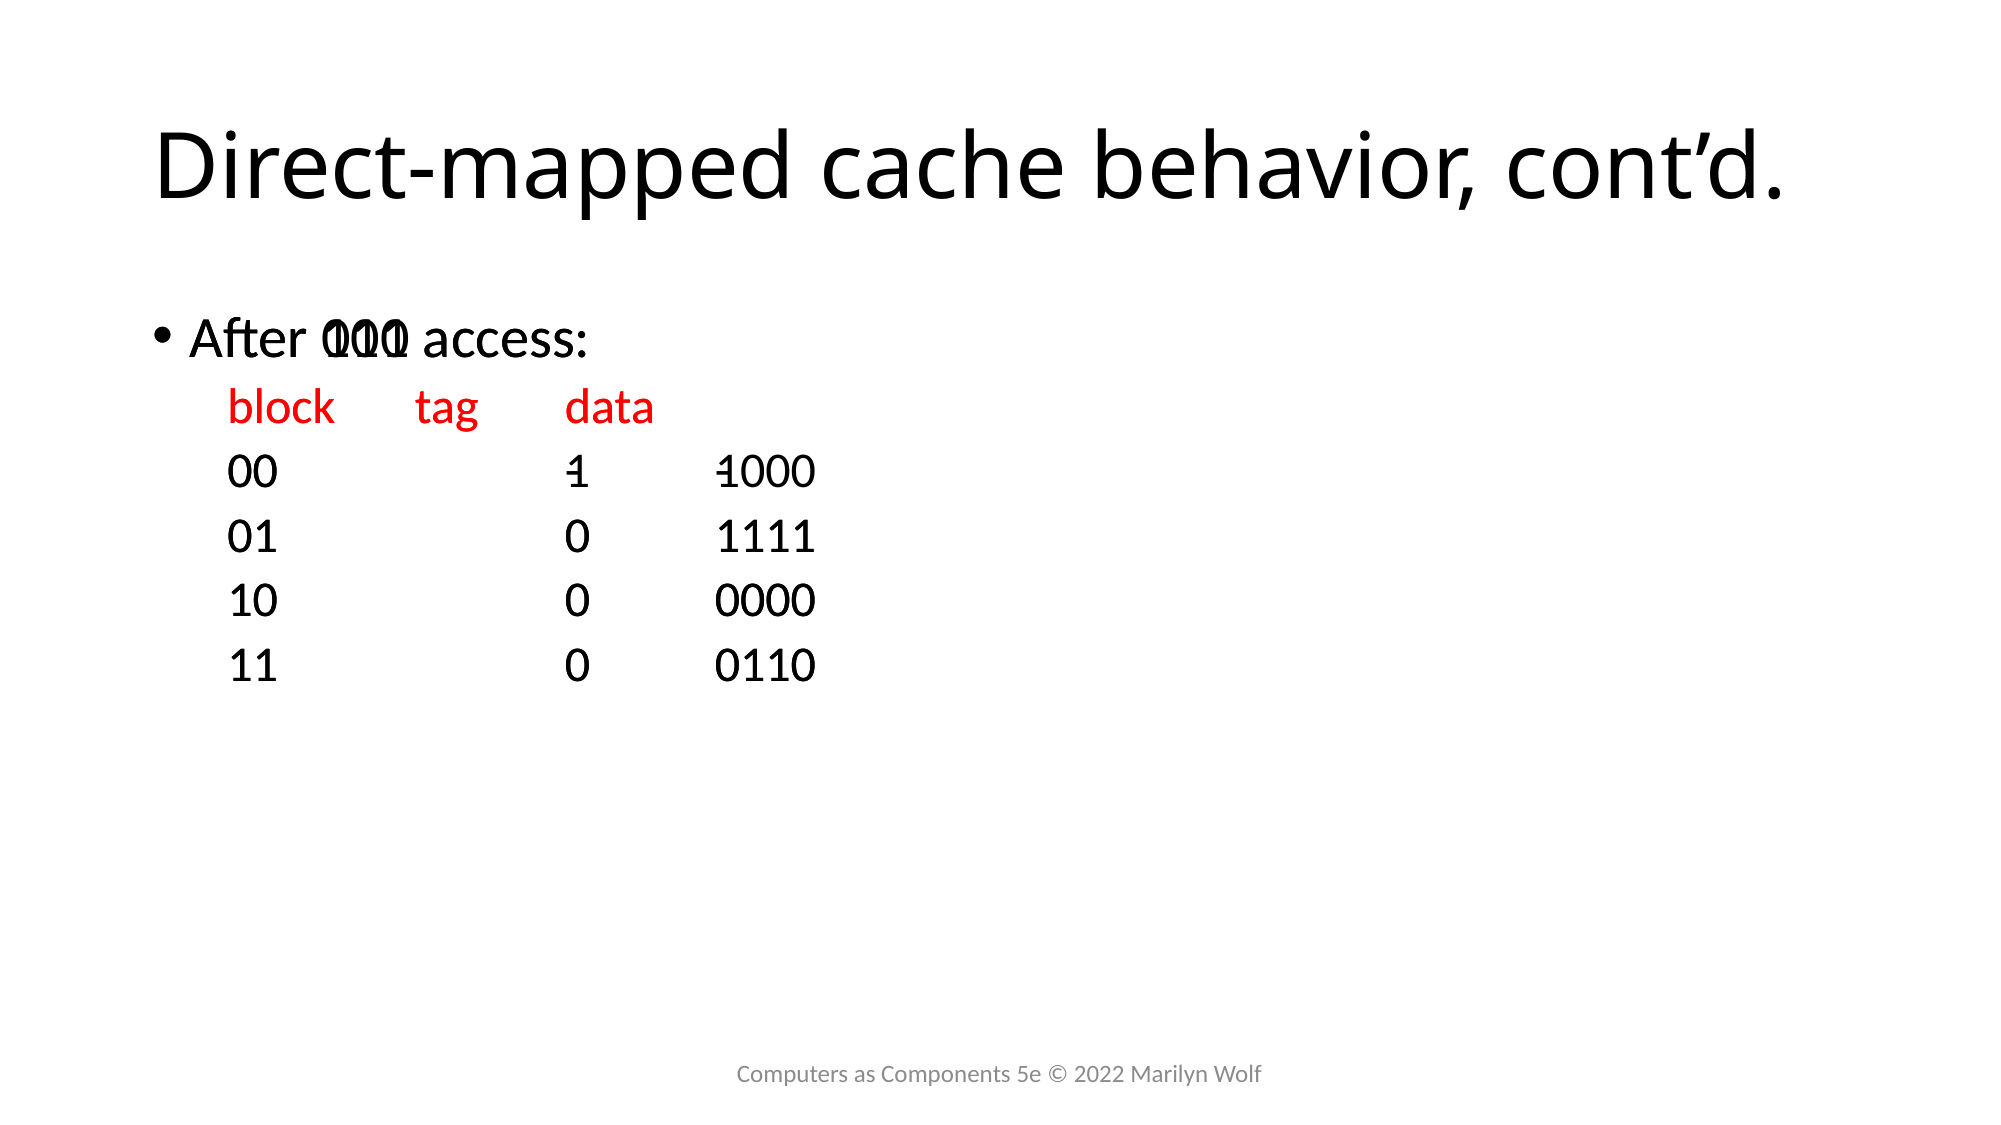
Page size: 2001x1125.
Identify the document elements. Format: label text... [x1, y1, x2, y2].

list After 100 access: block tag data 00 1 1000 01 0 1111 10 0 0000 11 0 0110 [137, 299, 1863, 1014]
title Direct-mapped cache behavior, cont’d. [137, 59, 1863, 278]
footer Computers as Components 5e © 2022 Marilyn Wolf [662, 1042, 1338, 1103]
